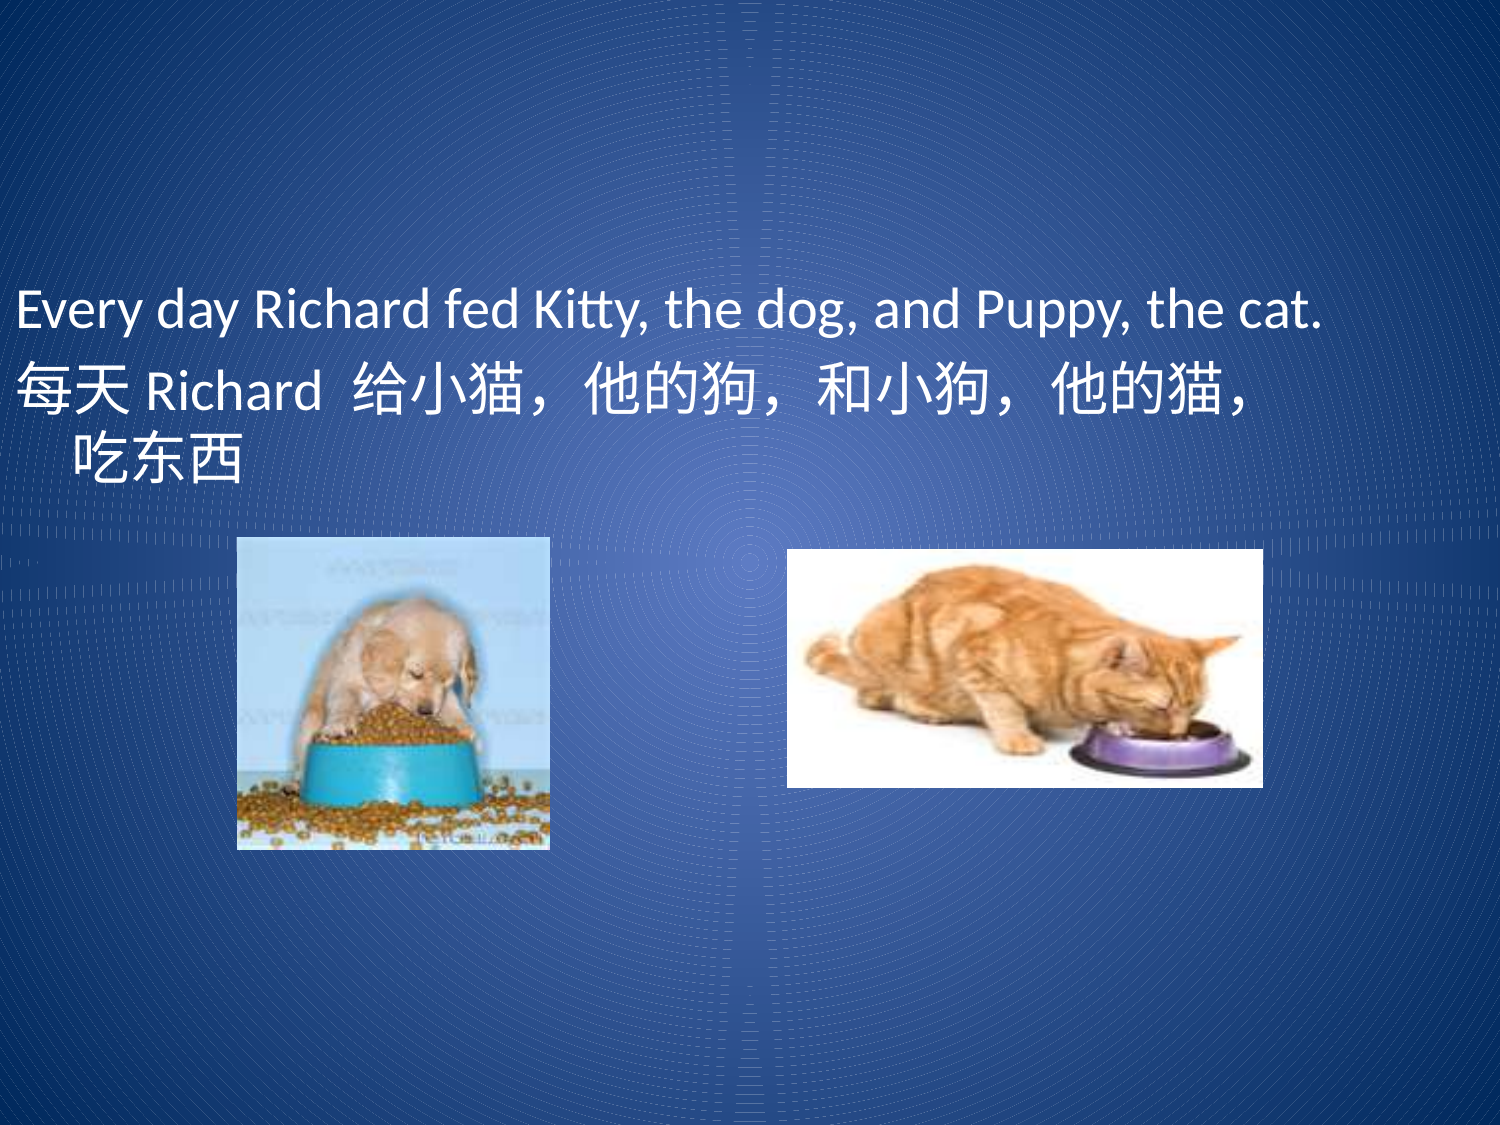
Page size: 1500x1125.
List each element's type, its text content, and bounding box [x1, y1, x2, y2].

list Every day Richard fed Kitty, the dog, and Puppy, the cat. 每天Richard 给小猫，他的狗，和小狗，他的猫， 吃东西 [0, 262, 1351, 1006]
picture [237, 537, 551, 851]
picture [787, 549, 1263, 788]
